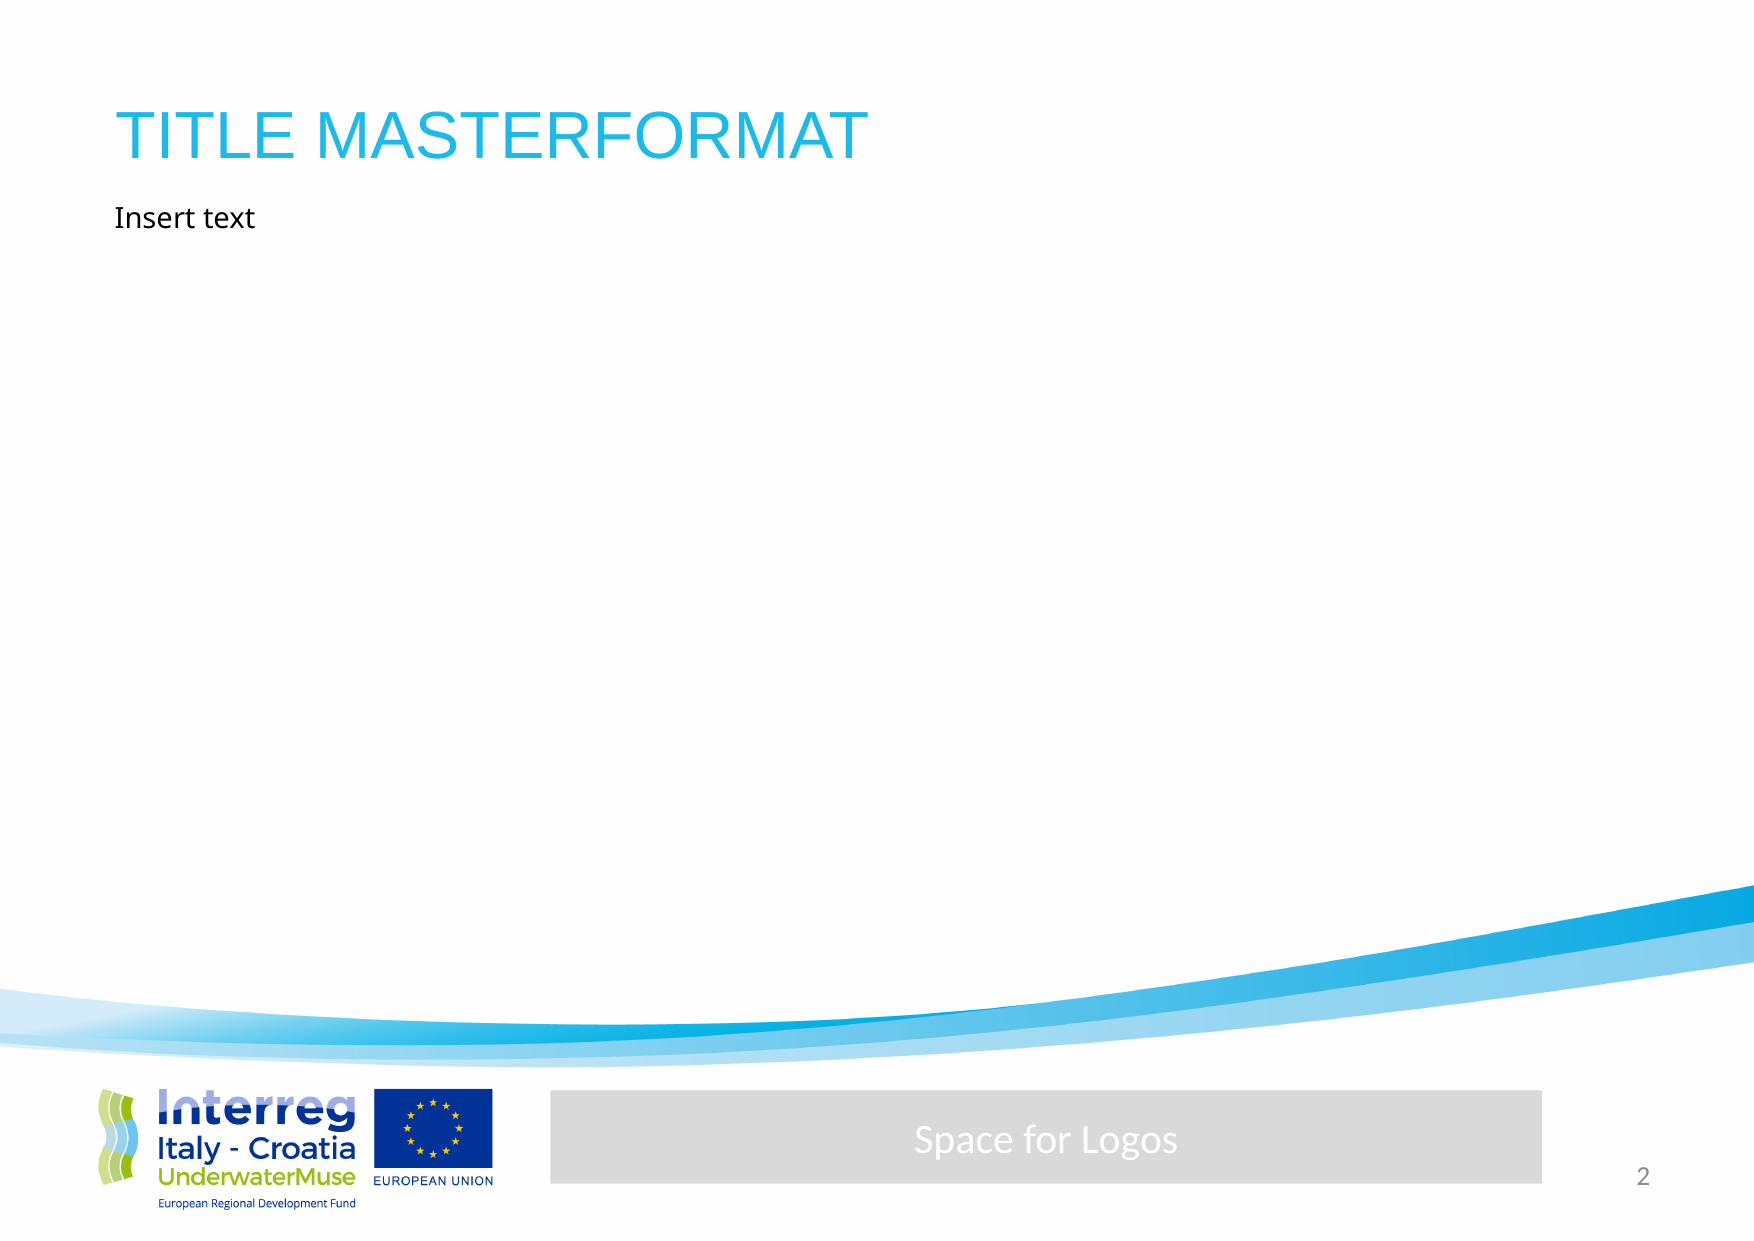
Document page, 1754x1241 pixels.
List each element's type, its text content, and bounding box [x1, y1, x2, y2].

text_box Insert text [99, 191, 1658, 851]
picture [0, 0, 1754, 1241]
slide_number 2 [1607, 1141, 1666, 1208]
text_box Space for Logos [549, 1089, 1543, 1185]
text_box TITLE MASTERFORMAT [97, 83, 1656, 181]
